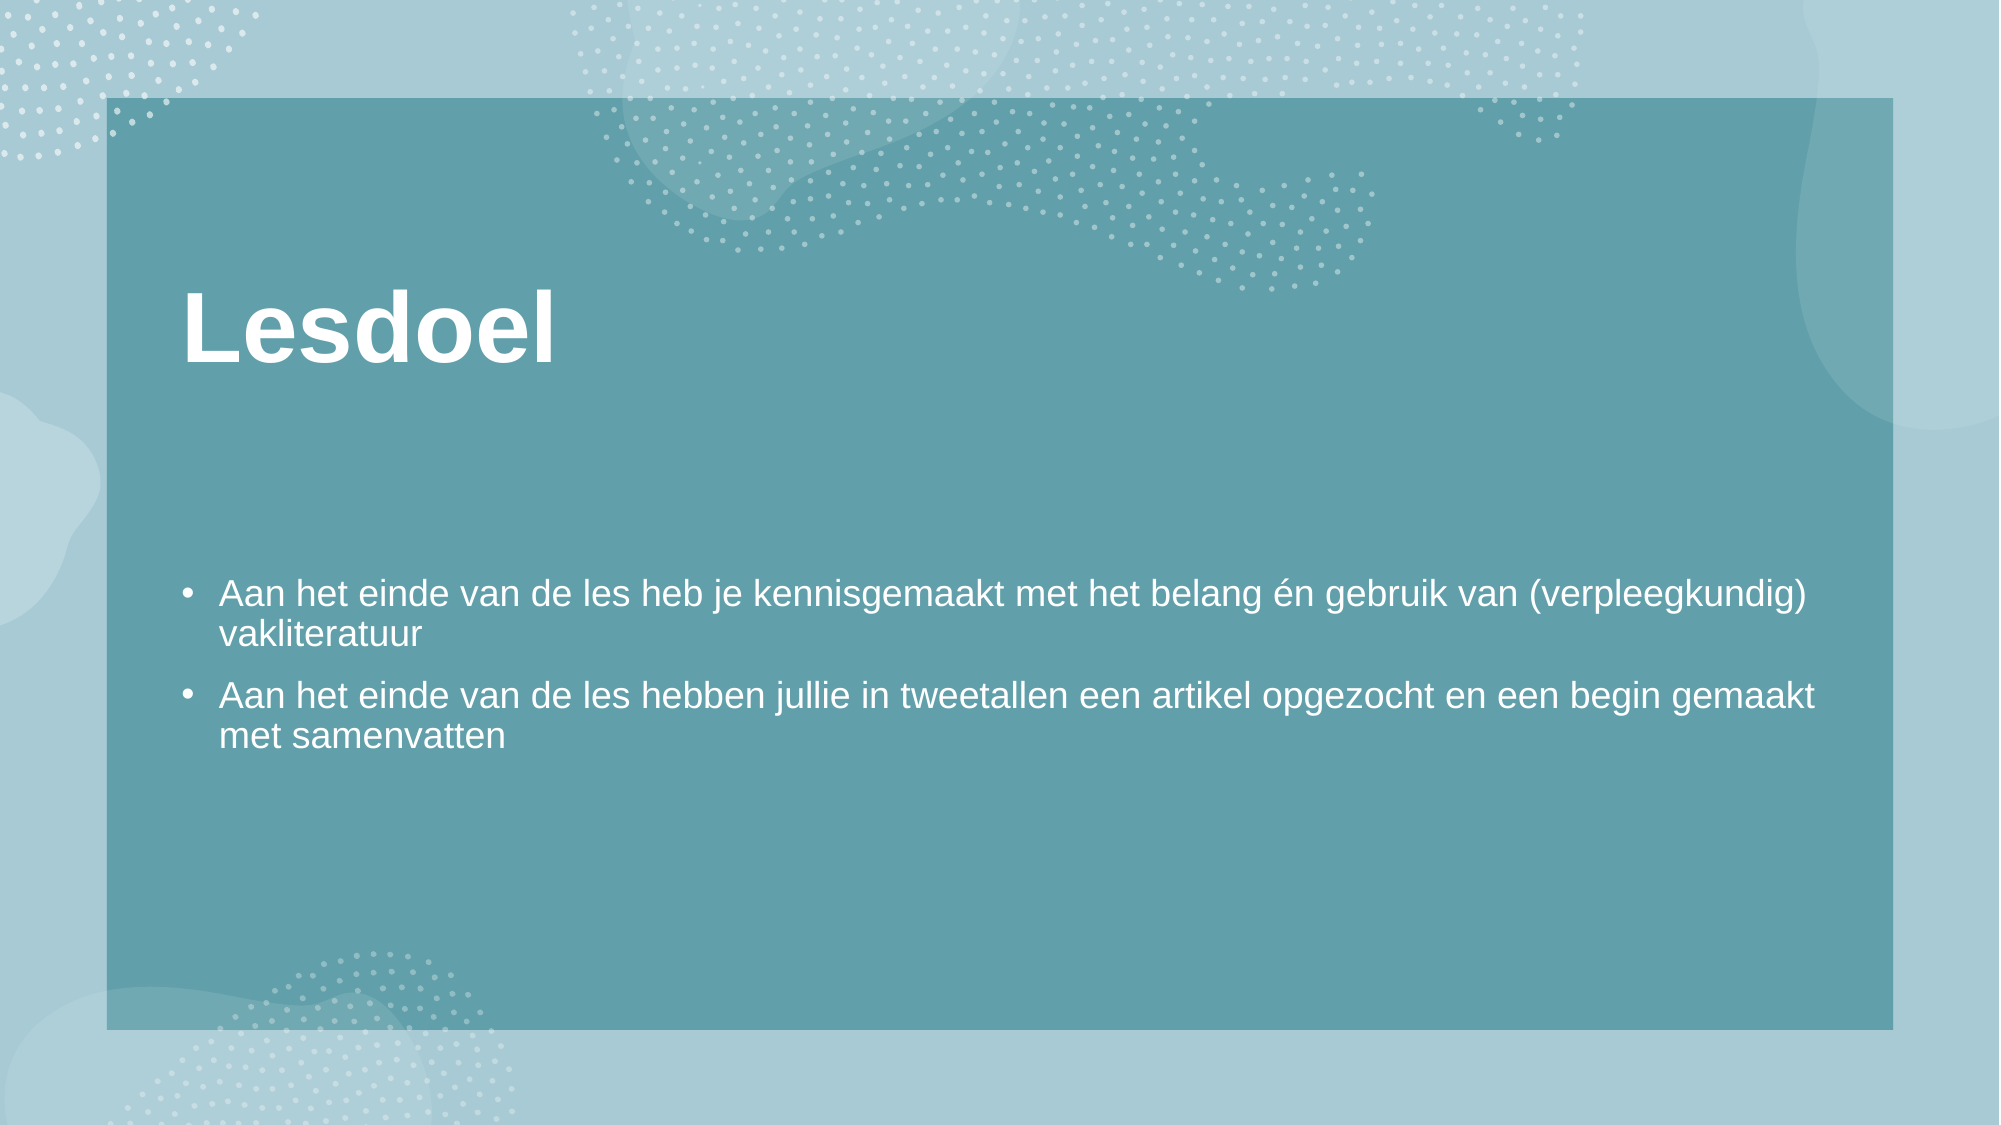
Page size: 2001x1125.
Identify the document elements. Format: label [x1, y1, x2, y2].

text_box [0, 0, 2000, 1125]
